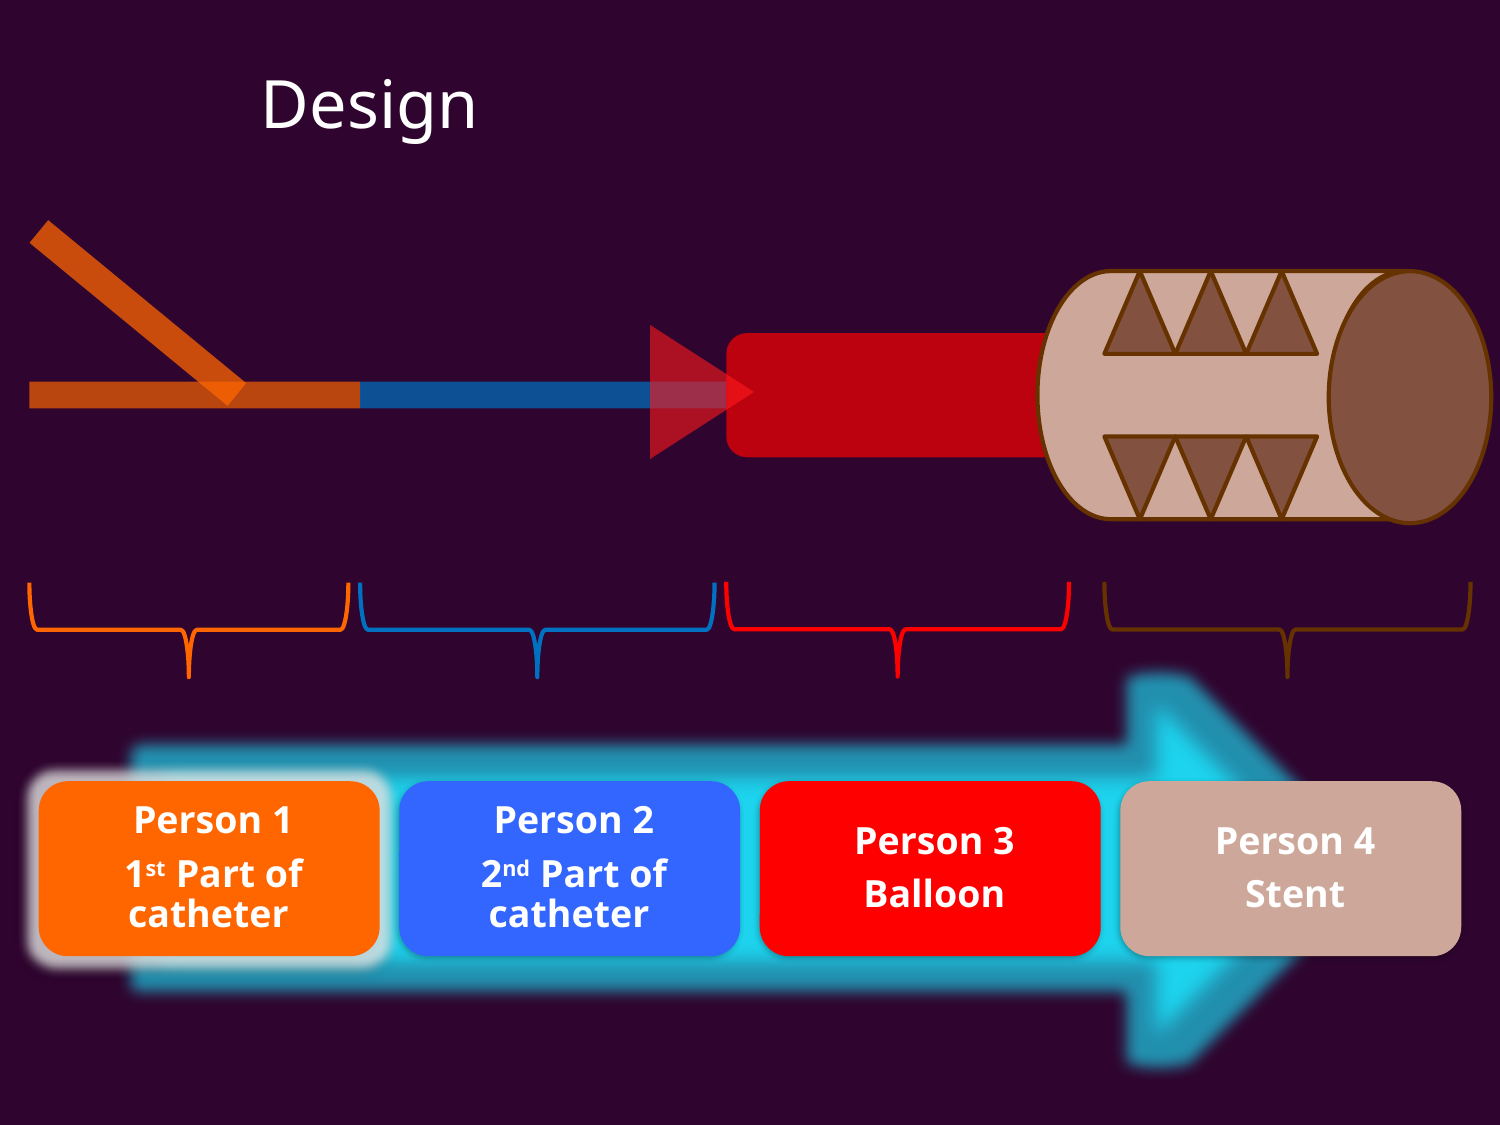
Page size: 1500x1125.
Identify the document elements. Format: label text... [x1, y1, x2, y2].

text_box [1104, 436, 1318, 520]
text_box [1104, 581, 1471, 648]
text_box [1104, 270, 1318, 355]
text_box [29, 220, 247, 406]
text_box [1328, 271, 1492, 524]
text_box [726, 333, 1047, 458]
text_box [29, 381, 360, 409]
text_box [37, 649, 1463, 1088]
text_box Design [246, 54, 1341, 150]
text_box [29, 582, 349, 648]
text_box [360, 381, 650, 409]
text_box [360, 582, 715, 648]
text_box [1037, 271, 1400, 520]
text_box [726, 581, 1070, 648]
text_box [650, 324, 755, 459]
